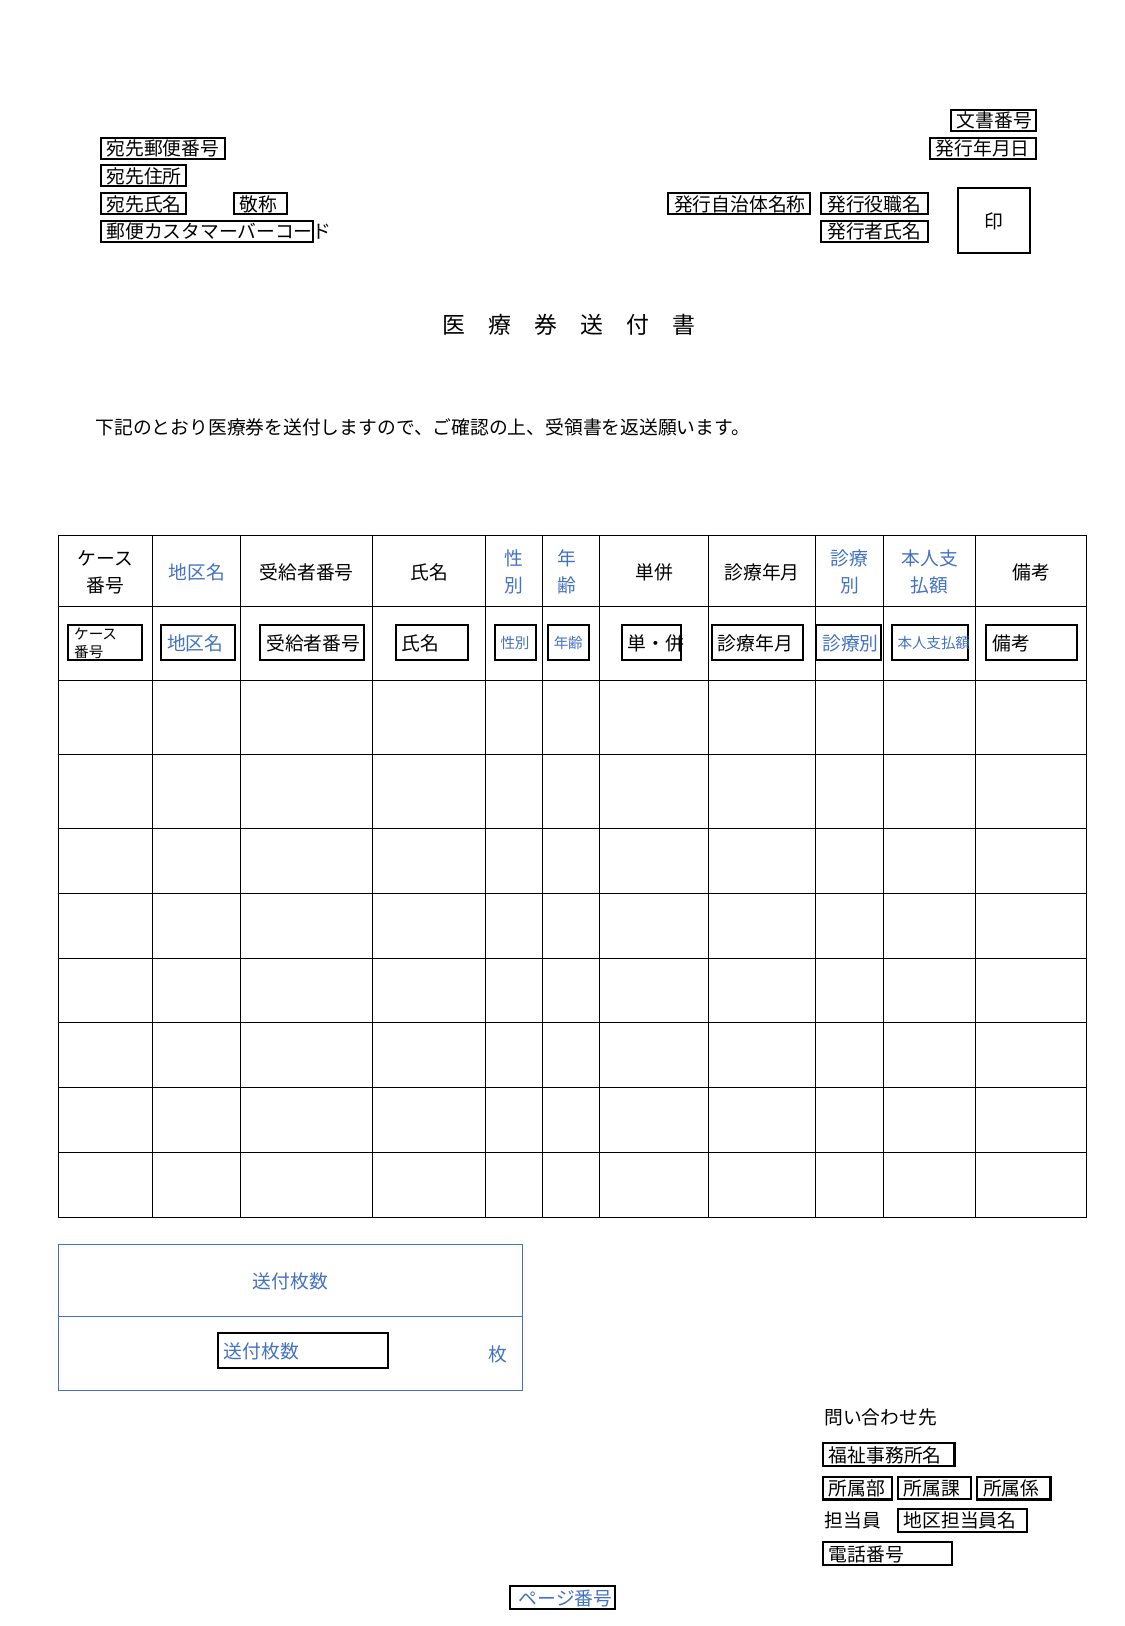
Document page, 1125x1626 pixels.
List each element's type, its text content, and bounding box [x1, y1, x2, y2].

table_cell [709, 1023, 815, 1087]
table_cell [373, 755, 485, 828]
table_cell [153, 829, 240, 893]
table_cell [59, 607, 152, 680]
table_cell [709, 1088, 815, 1152]
table_cell [373, 894, 485, 958]
table_cell [976, 755, 1086, 828]
table_cell [59, 681, 152, 754]
table_cell [373, 607, 485, 680]
table_header 受給者番号 [241, 536, 372, 606]
table_cell [976, 1153, 1086, 1217]
text_box 宛先住所 [100, 164, 187, 187]
text_box 発行自治体名称 [667, 192, 811, 215]
table_cell [816, 681, 883, 754]
table_header 備考 [976, 536, 1086, 606]
table_cell [816, 1088, 883, 1152]
text_box 性別 [494, 624, 537, 661]
table_cell [241, 1088, 372, 1152]
table_cell [600, 1023, 708, 1087]
table_cell [373, 959, 485, 1022]
text_box 診療年月 [711, 624, 804, 661]
table_cell [816, 1023, 883, 1087]
table_cell [543, 607, 599, 680]
table_cell [976, 829, 1086, 893]
text_box 地区名 [160, 624, 236, 661]
table_cell [241, 1023, 372, 1087]
table_cell [59, 1153, 152, 1217]
table_cell [600, 1088, 708, 1152]
table_cell [241, 959, 372, 1022]
table_cell [153, 894, 240, 958]
table_cell [709, 959, 815, 1022]
text_box ページ番号 [509, 1585, 616, 1610]
table_cell [373, 1088, 485, 1152]
text_box 発行役職名 [820, 192, 929, 215]
table_cell [976, 1088, 1086, 1152]
table_cell [884, 1088, 975, 1152]
table_cell [153, 1023, 240, 1087]
table_cell [486, 1023, 542, 1087]
table_cell [816, 1153, 883, 1217]
table_cell [373, 1153, 485, 1217]
table_cell [153, 681, 240, 754]
text_box 本人支払額 [891, 624, 969, 661]
table_cell [153, 959, 240, 1022]
table_cell [241, 755, 372, 828]
table_header 単併 [600, 536, 708, 606]
table_cell [153, 1153, 240, 1217]
table_cell [59, 894, 152, 958]
table_cell [976, 959, 1086, 1022]
table_cell [543, 829, 599, 893]
text_box 診療別 [815, 624, 882, 661]
table_cell [153, 1088, 240, 1152]
table_cell [543, 755, 599, 828]
text_box 単・併 [621, 624, 682, 661]
table_cell [816, 894, 883, 958]
text_box 敬称 [233, 192, 288, 215]
table_cell [884, 681, 975, 754]
table_cell [816, 607, 883, 680]
table_cell [884, 829, 975, 893]
table_header 地区名 [153, 536, 240, 606]
text_box 氏名 [395, 624, 469, 661]
table_cell [59, 959, 152, 1022]
text_box 宛先氏名 [100, 192, 187, 215]
table_cell [709, 829, 815, 893]
table_cell [816, 829, 883, 893]
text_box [809, 1398, 1051, 1566]
table_cell 枚 [59, 1317, 522, 1390]
table_header 氏名 [373, 536, 485, 606]
table_cell [486, 755, 542, 828]
table_cell [543, 959, 599, 1022]
table_cell [486, 681, 542, 754]
table_cell [976, 607, 1086, 680]
table_header 性別 [486, 536, 542, 606]
table_cell [709, 894, 815, 958]
table_cell [241, 894, 372, 958]
table_cell [600, 959, 708, 1022]
table_cell [486, 829, 542, 893]
text_box 年齢 [547, 624, 590, 661]
table_cell [976, 681, 1086, 754]
text_box 受給者番号 [259, 624, 365, 661]
table_cell [59, 1023, 152, 1087]
table_cell [59, 829, 152, 893]
text_box 印 [957, 187, 1031, 254]
table_cell [486, 1088, 542, 1152]
text_box ケース 番号 [67, 624, 143, 661]
table_cell [59, 1088, 152, 1152]
table_cell [976, 1023, 1086, 1087]
table_cell [816, 959, 883, 1022]
table_header 診療年月 [709, 536, 815, 606]
table_cell [486, 959, 542, 1022]
table_cell [241, 681, 372, 754]
text_box 郵便カスタマーバーコード [100, 220, 314, 243]
table_cell [543, 681, 599, 754]
text_box 宛先郵便番号 [100, 137, 226, 160]
table_cell [884, 959, 975, 1022]
table_cell [884, 1153, 975, 1217]
table_cell [543, 894, 599, 958]
table_cell [600, 681, 708, 754]
table_cell [884, 1023, 975, 1087]
text_box 発行者氏名 [820, 220, 929, 243]
table_cell [153, 755, 240, 828]
table_cell [241, 607, 372, 680]
table_header 診療別 [816, 536, 883, 606]
table_cell [486, 607, 542, 680]
table_header 送付枚数 [59, 1245, 522, 1316]
table_cell [241, 1153, 372, 1217]
table_cell [709, 755, 815, 828]
table_cell [153, 607, 240, 680]
table_cell [976, 894, 1086, 958]
table_cell [373, 1023, 485, 1087]
table_cell [600, 755, 708, 828]
table_cell [241, 829, 372, 893]
table_cell [600, 1153, 708, 1217]
table_header 年齢 [543, 536, 599, 606]
table_cell [884, 755, 975, 828]
table_cell [600, 894, 708, 958]
table_cell [373, 681, 485, 754]
table_cell [816, 755, 883, 828]
text_box 医 療 券 送 付 書 [96, 302, 1042, 346]
table_header ケース番号 [59, 536, 152, 606]
table_cell [884, 894, 975, 958]
table_cell [709, 681, 815, 754]
table_cell [543, 1153, 599, 1217]
table_cell [486, 1153, 542, 1217]
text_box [929, 109, 1037, 159]
table_cell [600, 607, 708, 680]
table_cell [543, 1023, 599, 1087]
text_box 下記のとおり医療券を送付しますので、ご確認の上、受領書を返送願います。 [89, 415, 1037, 438]
table_cell [600, 829, 708, 893]
table_cell [884, 607, 975, 680]
table_header 本人支払額 [884, 536, 975, 606]
text_box 備考 [985, 624, 1078, 661]
table_cell [709, 1153, 815, 1217]
table_cell [59, 755, 152, 828]
table_cell [373, 829, 485, 893]
table_cell [486, 894, 542, 958]
table_cell [709, 607, 815, 680]
text_box 送付枚数 [217, 1332, 389, 1369]
table_cell [543, 1088, 599, 1152]
